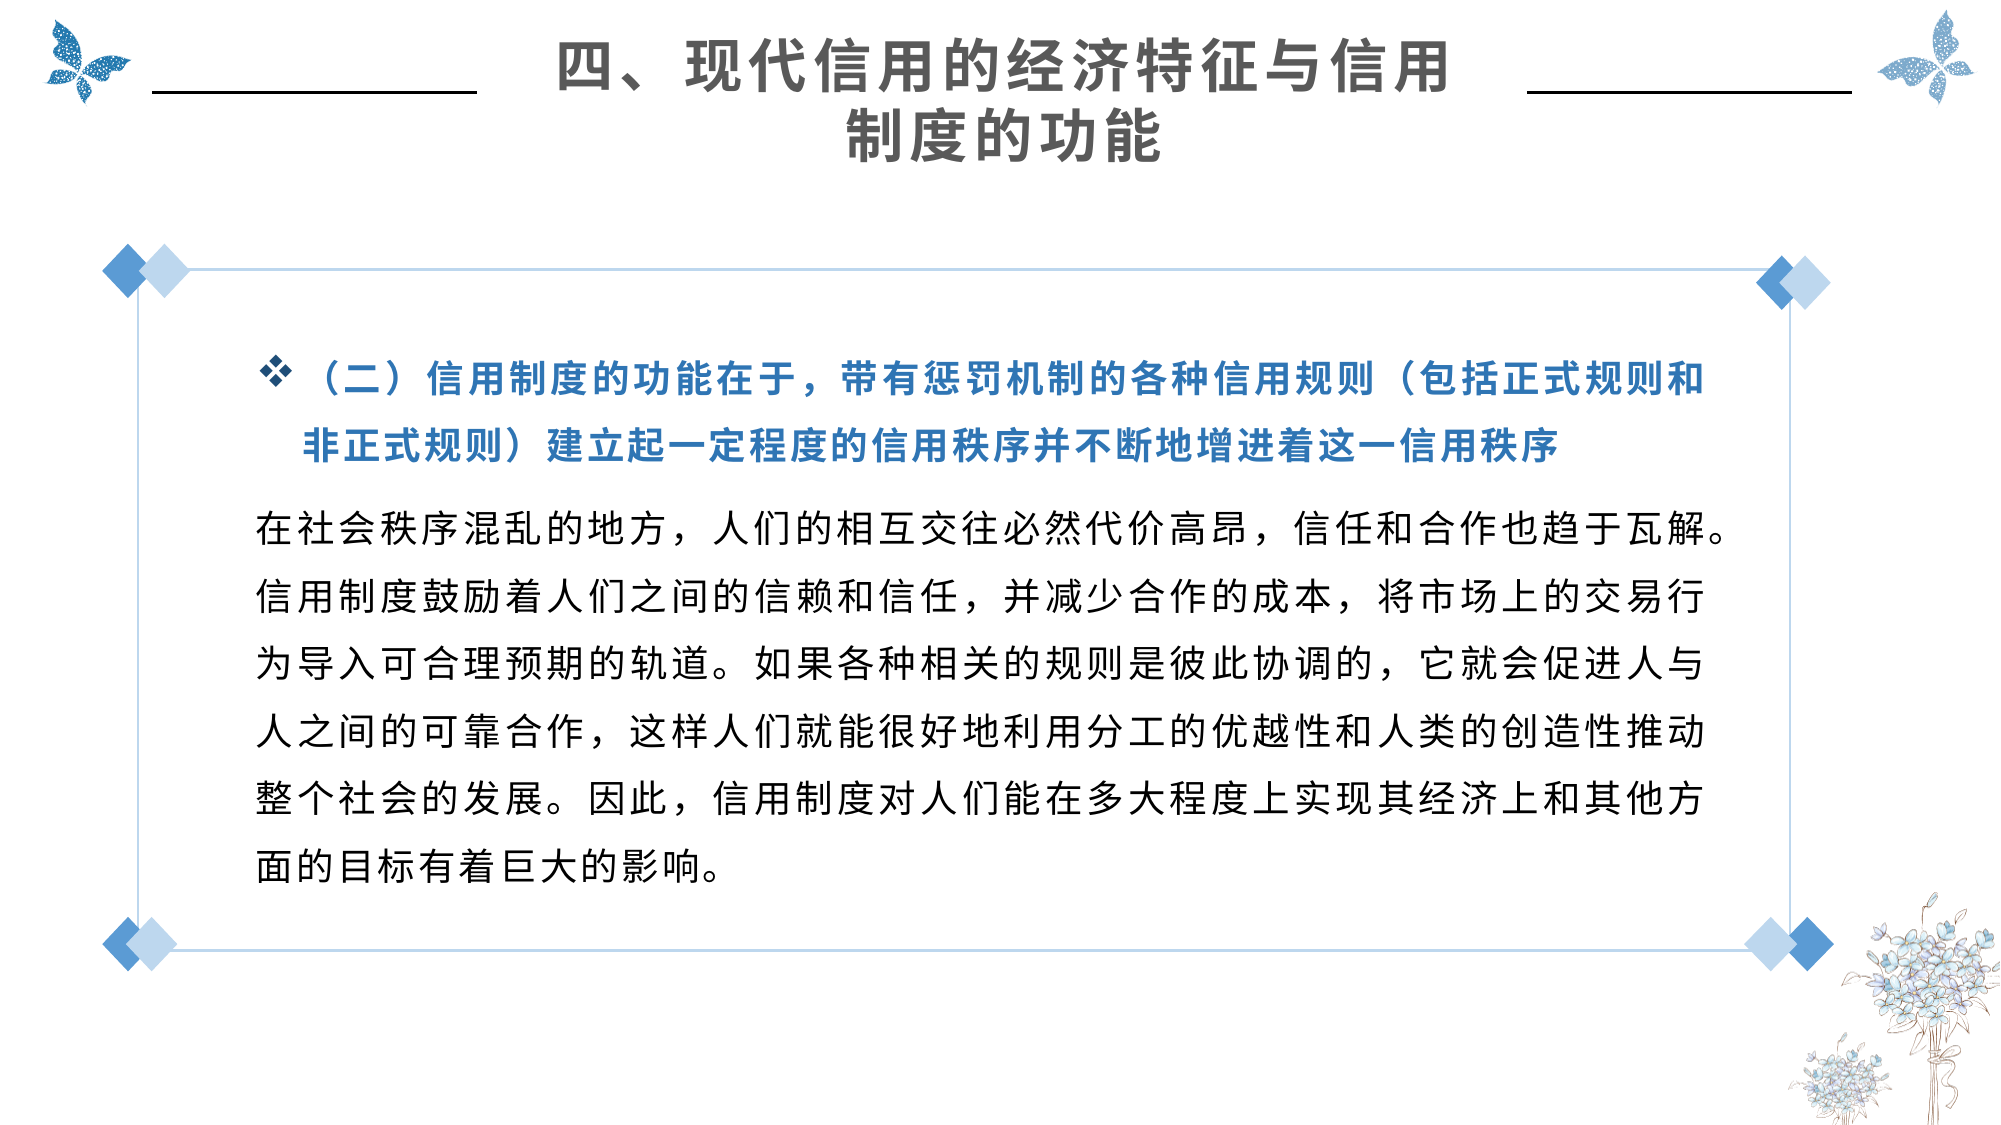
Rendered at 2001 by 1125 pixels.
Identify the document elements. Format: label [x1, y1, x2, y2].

picture [1788, 892, 2000, 1125]
text_box [102, 243, 1834, 972]
text_box [151, 55, 1852, 142]
